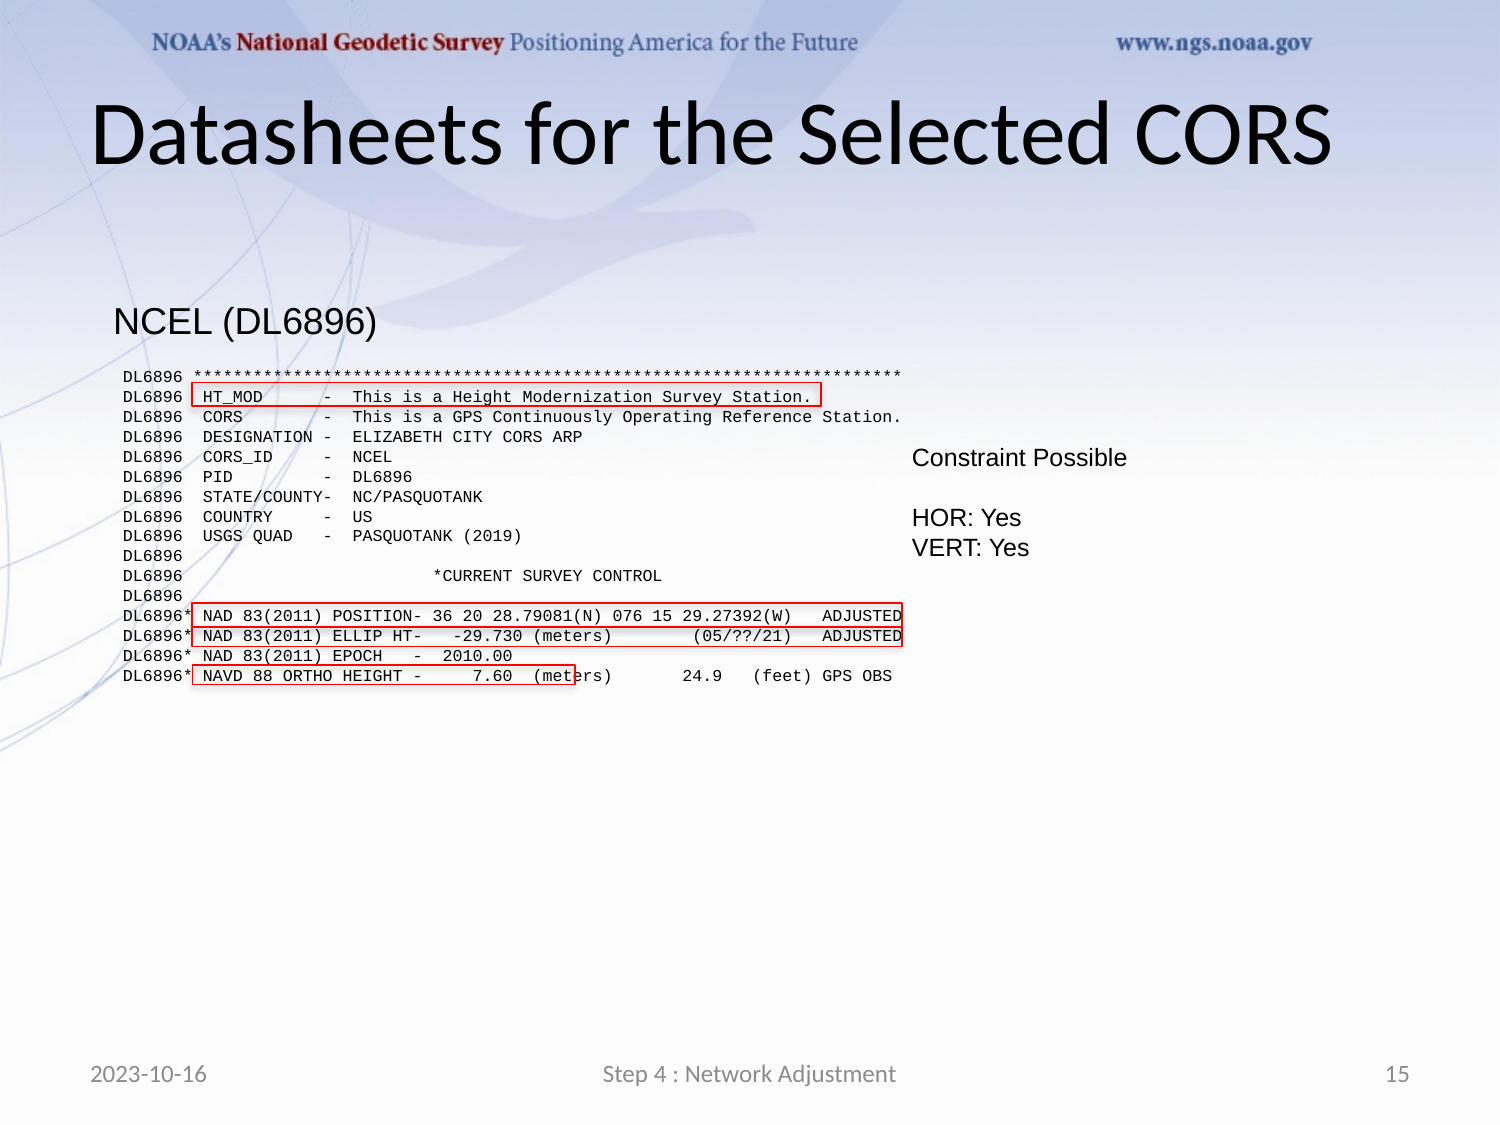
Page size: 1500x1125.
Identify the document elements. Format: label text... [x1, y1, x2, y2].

text_box [191, 602, 903, 626]
text_box NCEL (DL6896) [98, 289, 405, 350]
text_box DL6896 *********************************************************************** DL6896 HT_MOD - This is a Height Modernization Survey Station. DL6896 CORS - This is a GPS Continuously Operating Reference Station. DL6896 DESIGNATION - ELIZABETH CITY CORS ARP DL6896 CORS_ID - NCEL DL6896 PID - DL6896 DL6896 STATE/COUNTY- NC/PASQUOTANK DL6896 COUNTRY - US DL6896 USGS QUAD - PASQUOTANK (2019) DL6896 DL6896 *CURRENT SURVEY CONTROL DL6896 ______________________________________________________________________ DL6896* NAD 83(2011) POSITION- 36 20 28.79081(N) 076 15 29.27392(W) ADJUSTED DL6896* NAD 83(2011) ELLIP HT- -29.730 (meters) (05/??/21) ADJUSTED DL6896* NAD 83(2011) EPOCH - 2010.00 DL6896* NAVD 88 ORTHO HEIGHT - 7.60 (meters) 24.9 (feet) GPS OBS [98, 358, 929, 693]
title Datasheets for the Selected CORS [74, 74, 1426, 181]
footer Step 4 : Network Adjustment [512, 1042, 988, 1103]
text_box [191, 382, 822, 407]
text_box Constraint Possible HOR: Yes VERT: Yes [897, 434, 1181, 569]
picture [0, 0, 1500, 1125]
slide_number 15 [1074, 1042, 1425, 1103]
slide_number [75, 1042, 425, 1103]
text_box [192, 664, 576, 685]
text_box [191, 626, 903, 647]
